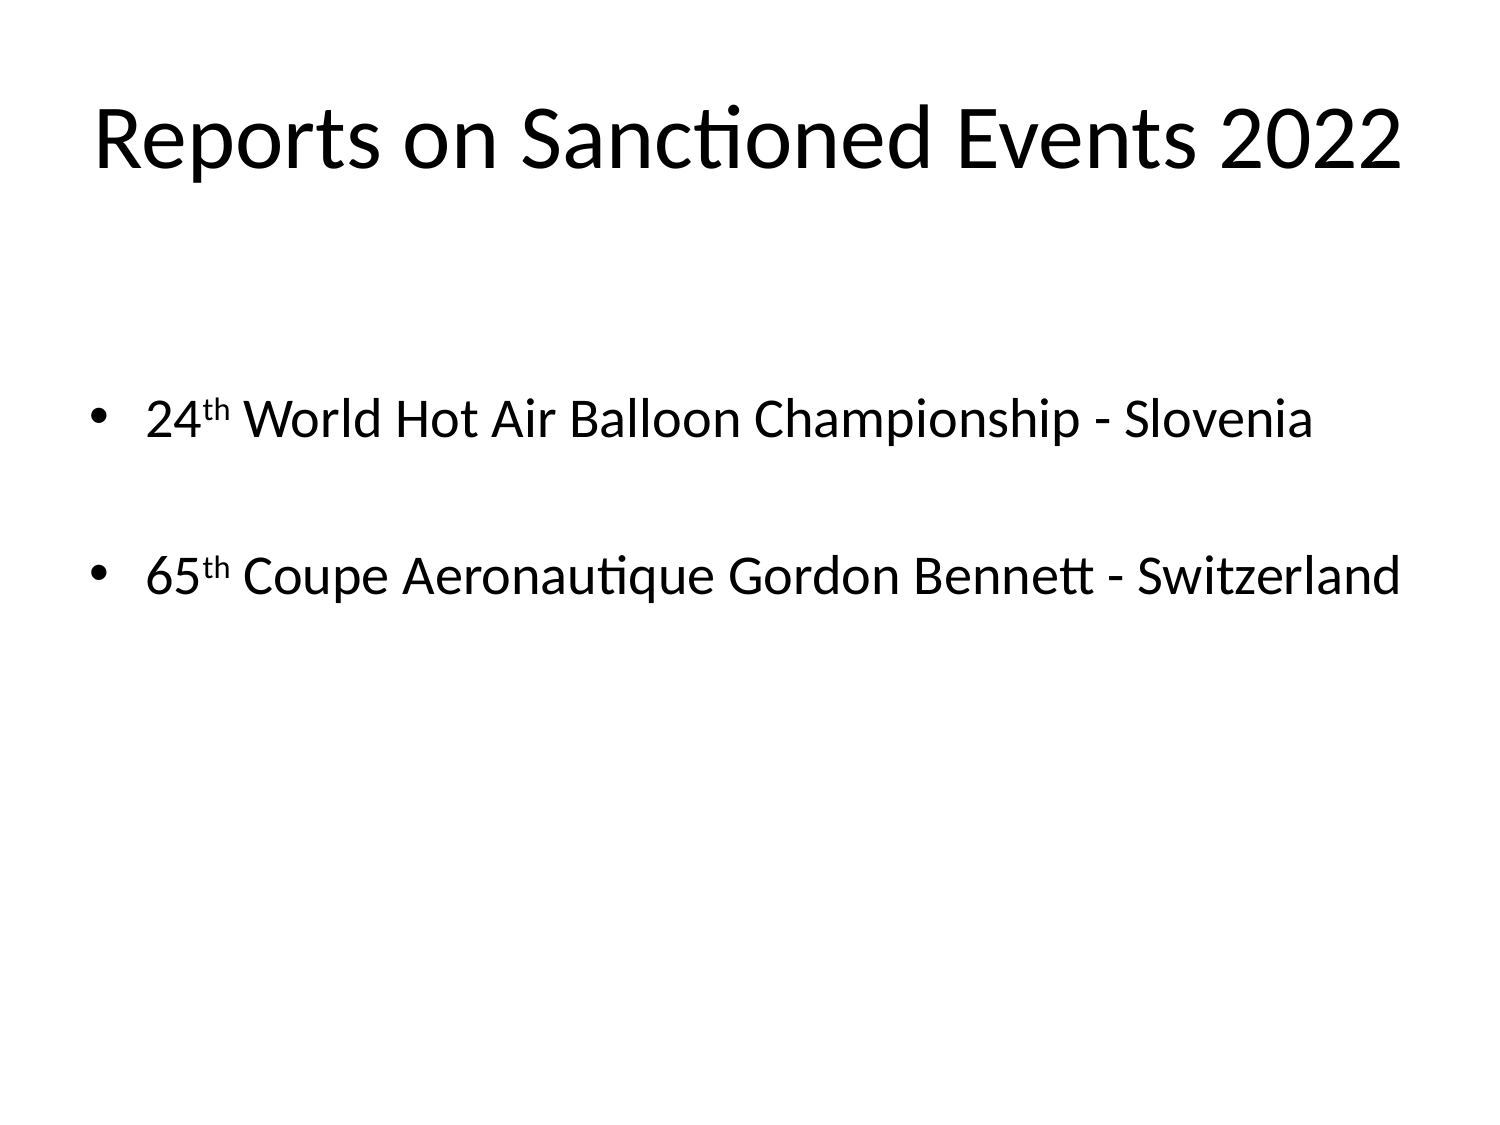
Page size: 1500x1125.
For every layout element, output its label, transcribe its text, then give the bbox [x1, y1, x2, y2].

title Reports on Sanctioned Events 2022 [75, 37, 1425, 226]
list 24th World Hot Air Balloon Championship - Slovenia 65th Coupe Aeronautique Gordon Bennett - Switzerland [74, 373, 1425, 698]
